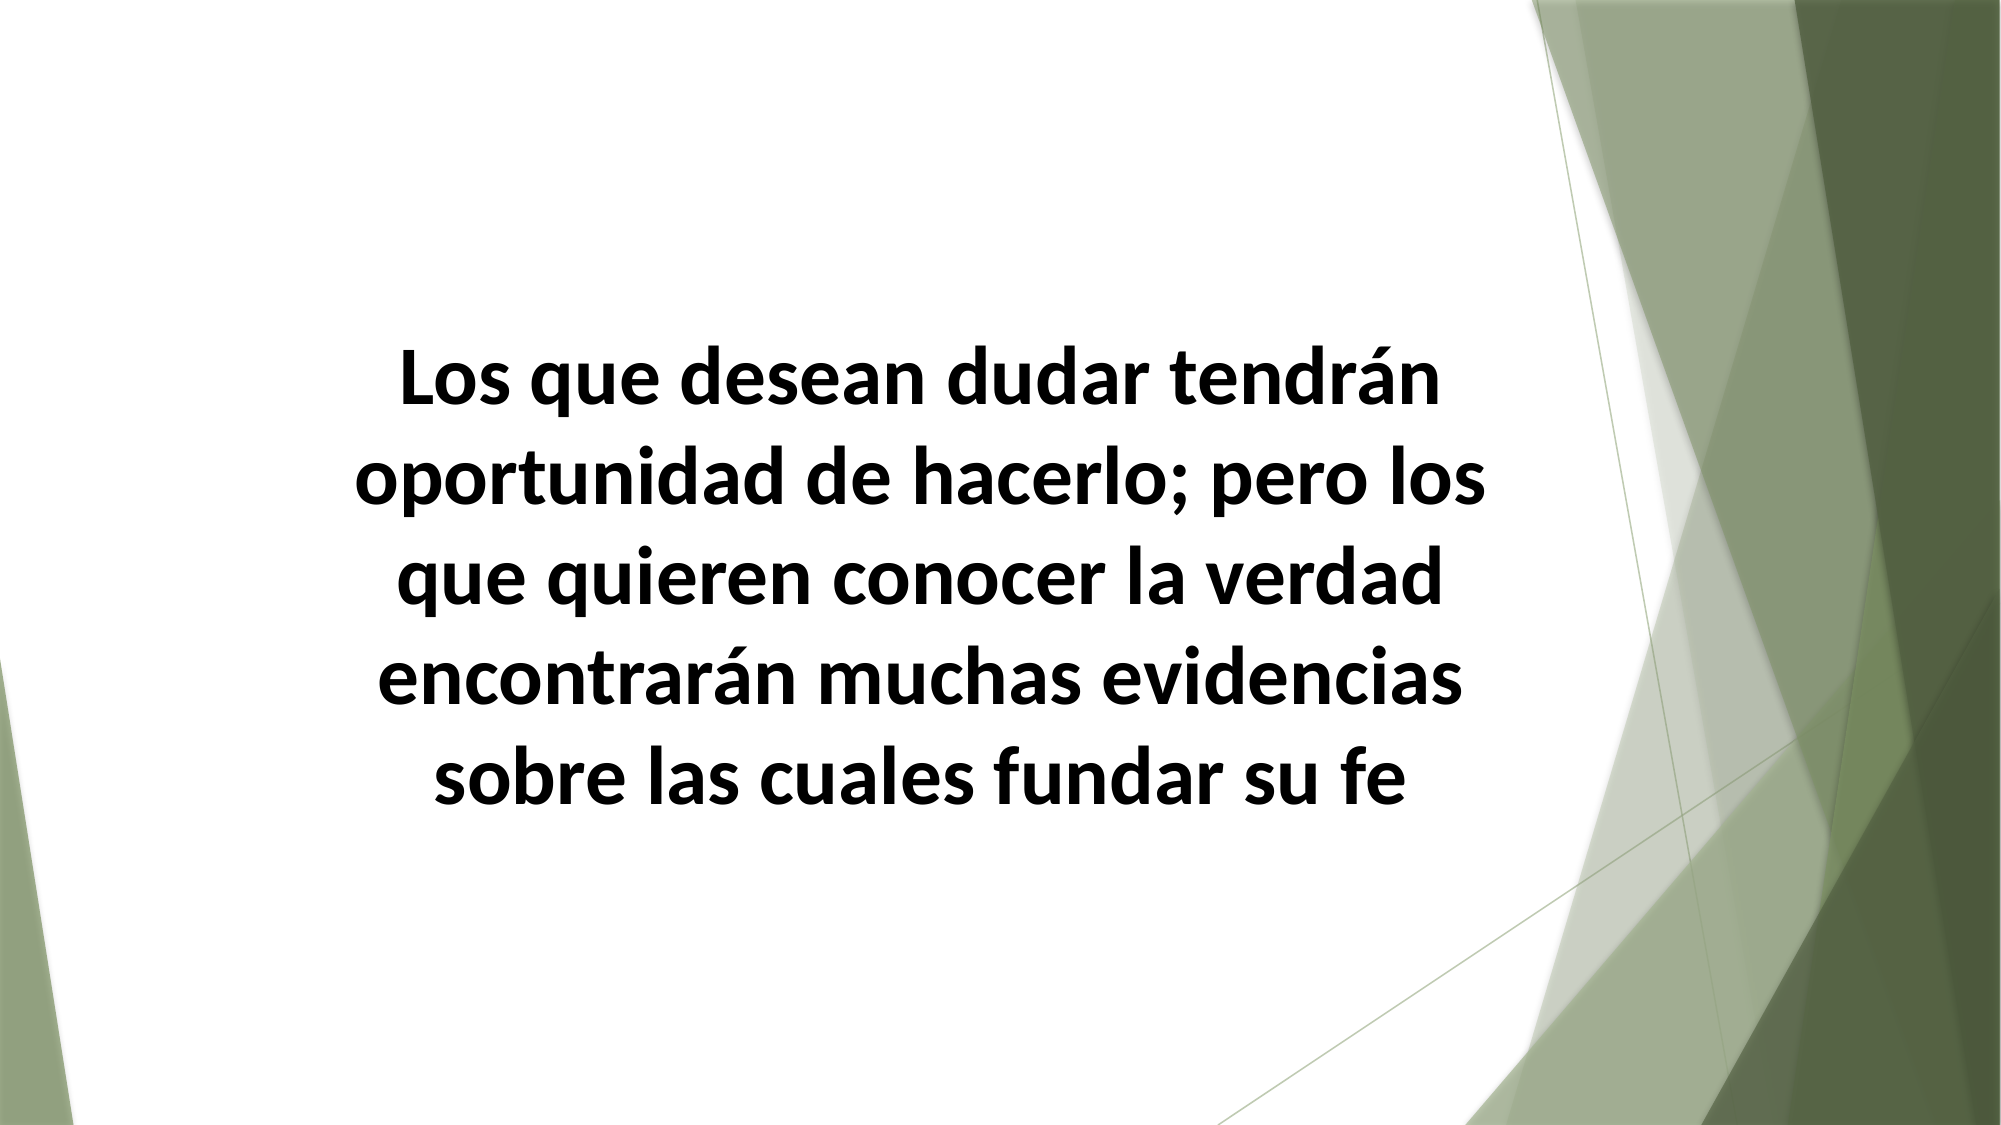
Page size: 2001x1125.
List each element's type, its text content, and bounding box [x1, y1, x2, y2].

text_box Los que desean dudar tendrán oportunidad de hacerlo; pero los que quieren conocer la verdad encontrarán muchas evidencias sobre las cuales fundar su fe [300, 313, 1543, 829]
